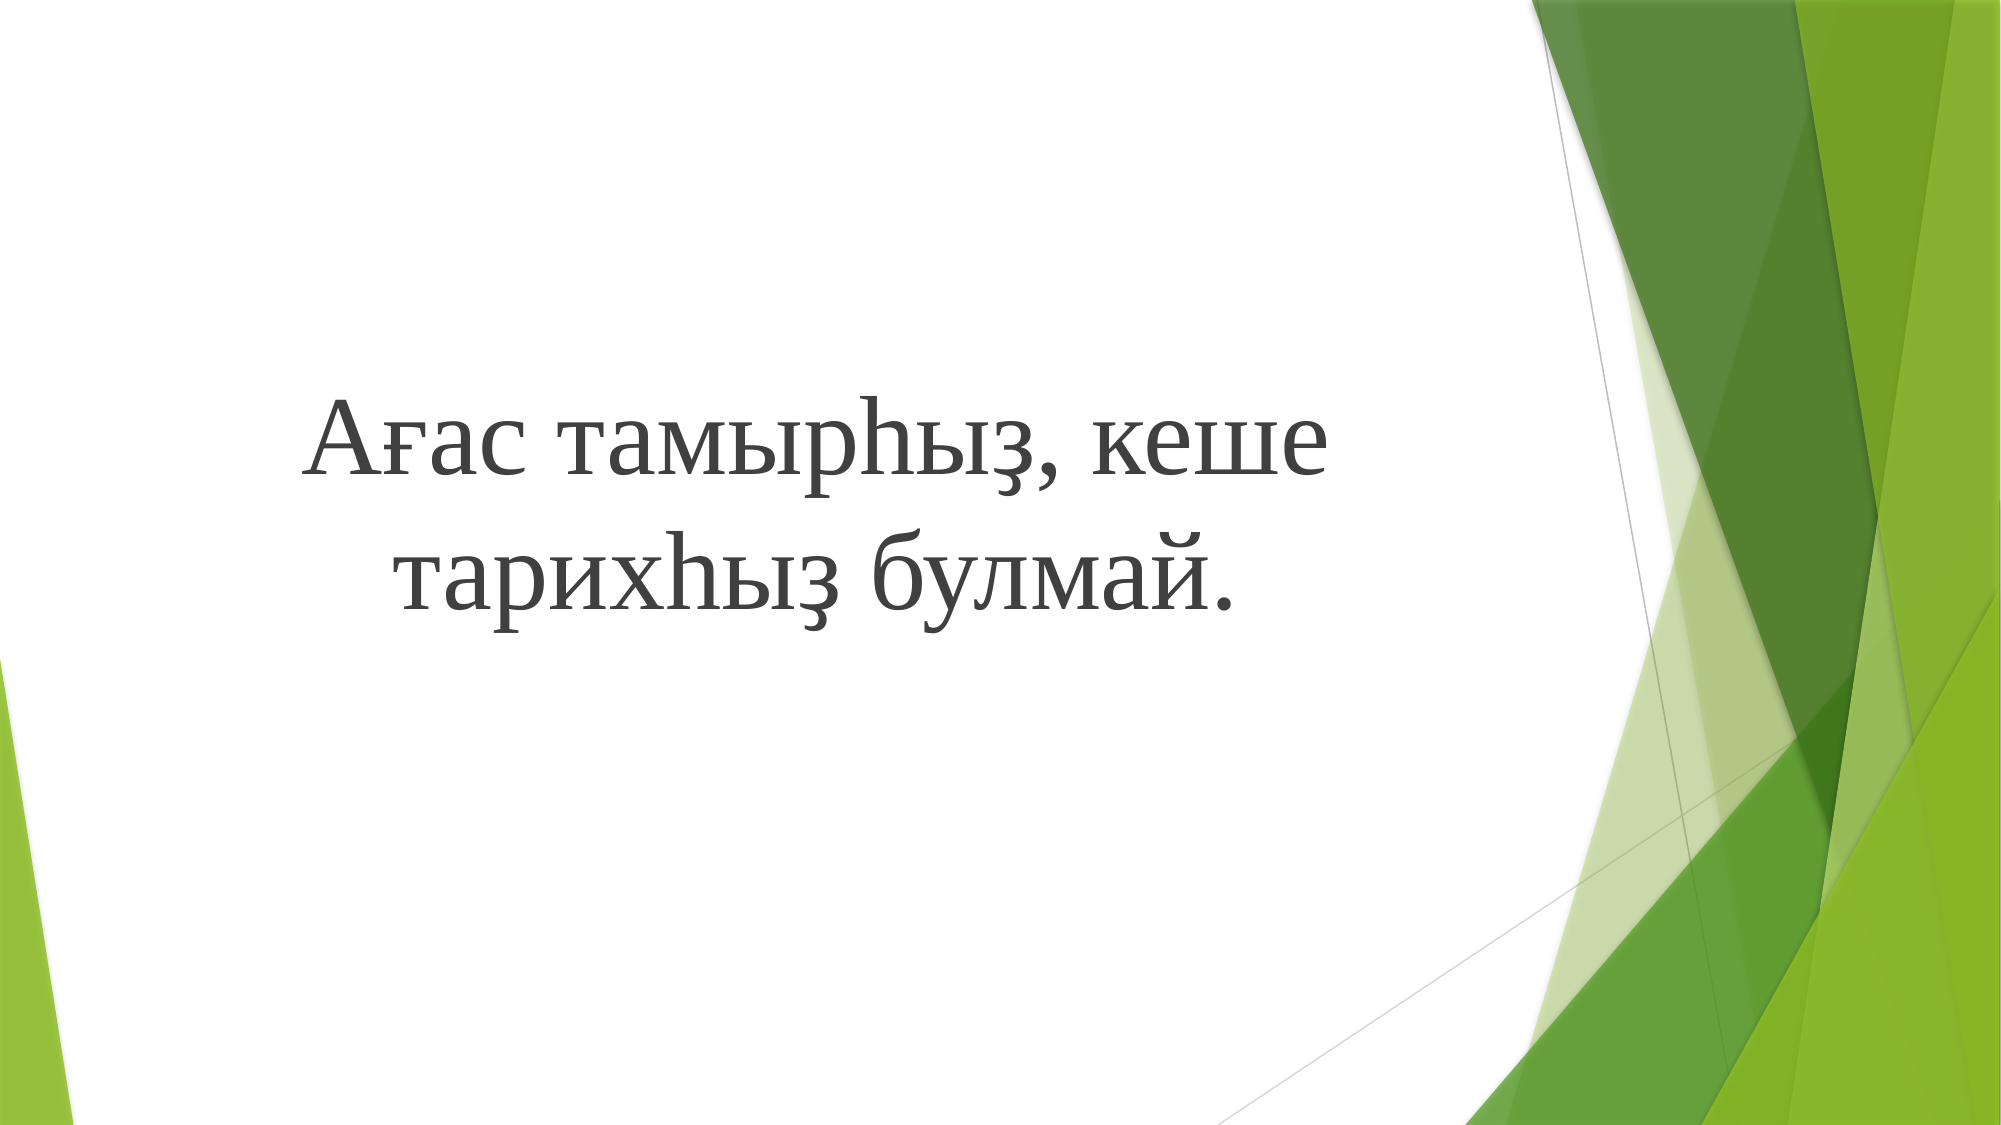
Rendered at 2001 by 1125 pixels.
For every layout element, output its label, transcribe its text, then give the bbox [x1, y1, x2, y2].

list Ағас тамырһыҙ, кеше тарихһыҙ булмай. [111, 354, 1522, 992]
